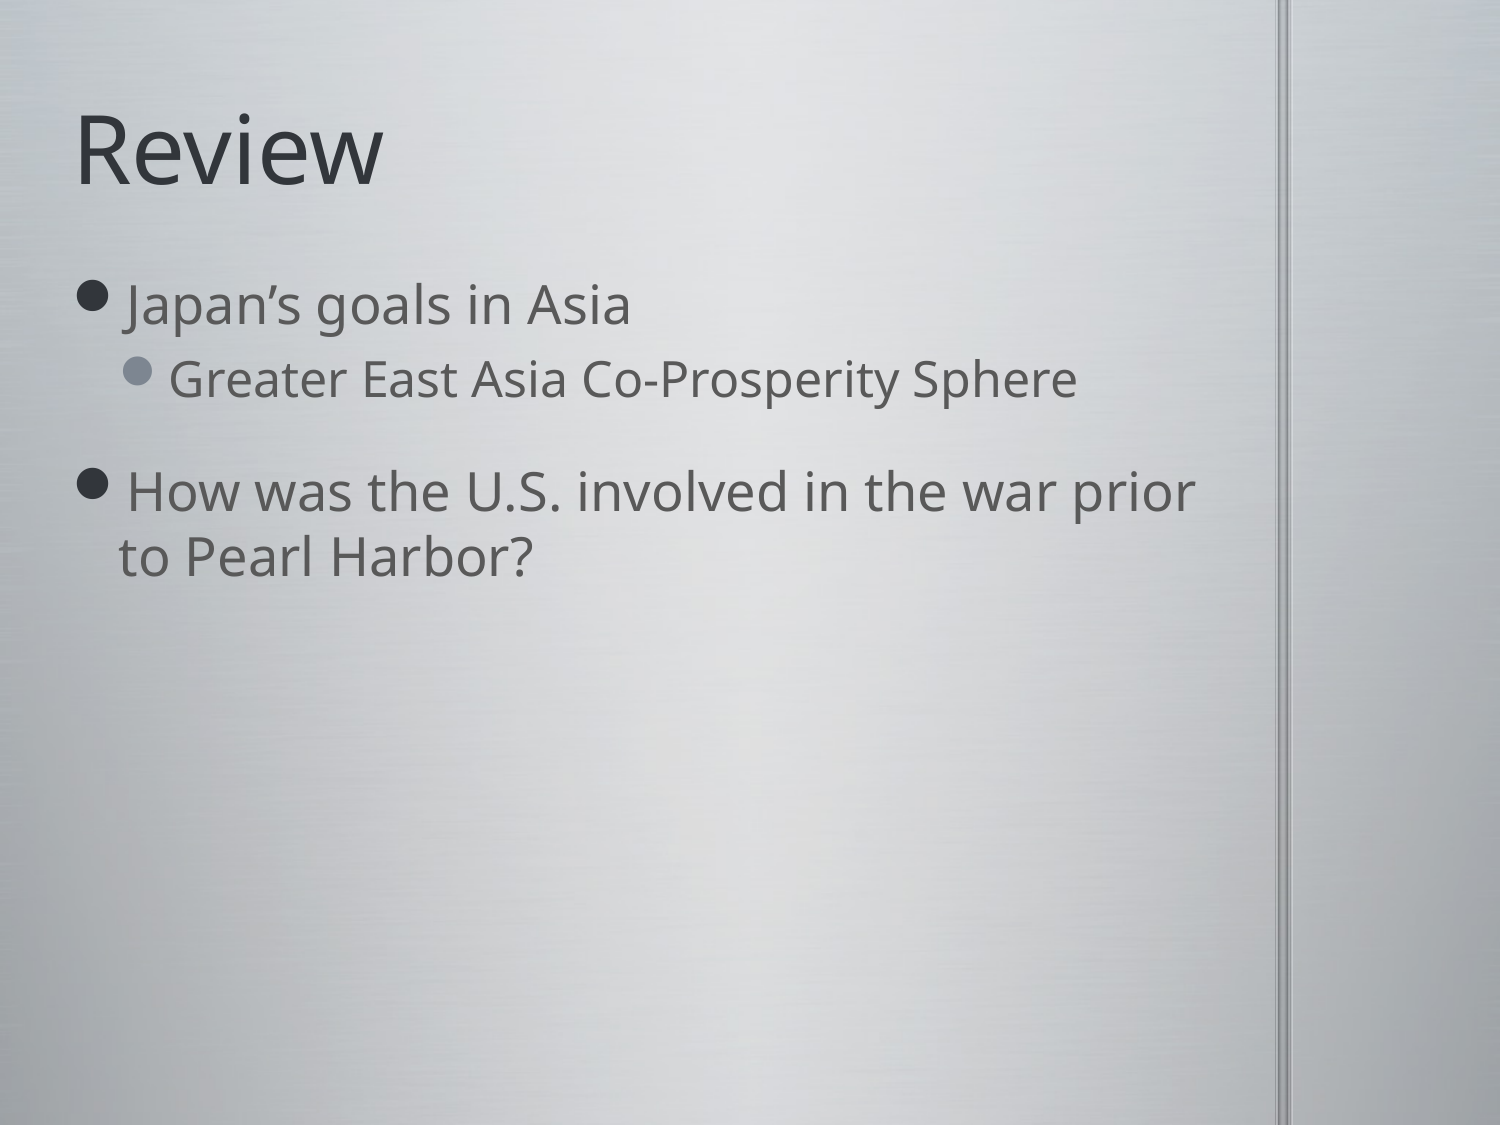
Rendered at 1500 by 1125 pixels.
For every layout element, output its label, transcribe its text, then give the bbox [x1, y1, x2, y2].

title Review [57, 86, 1220, 207]
picture [0, 0, 1500, 1125]
list Japan’s goals in Asia Greater East Asia Co-Prosperity Sphere How was the U.S. involved in the war prior to Pearl Harbor? [57, 262, 1220, 1005]
